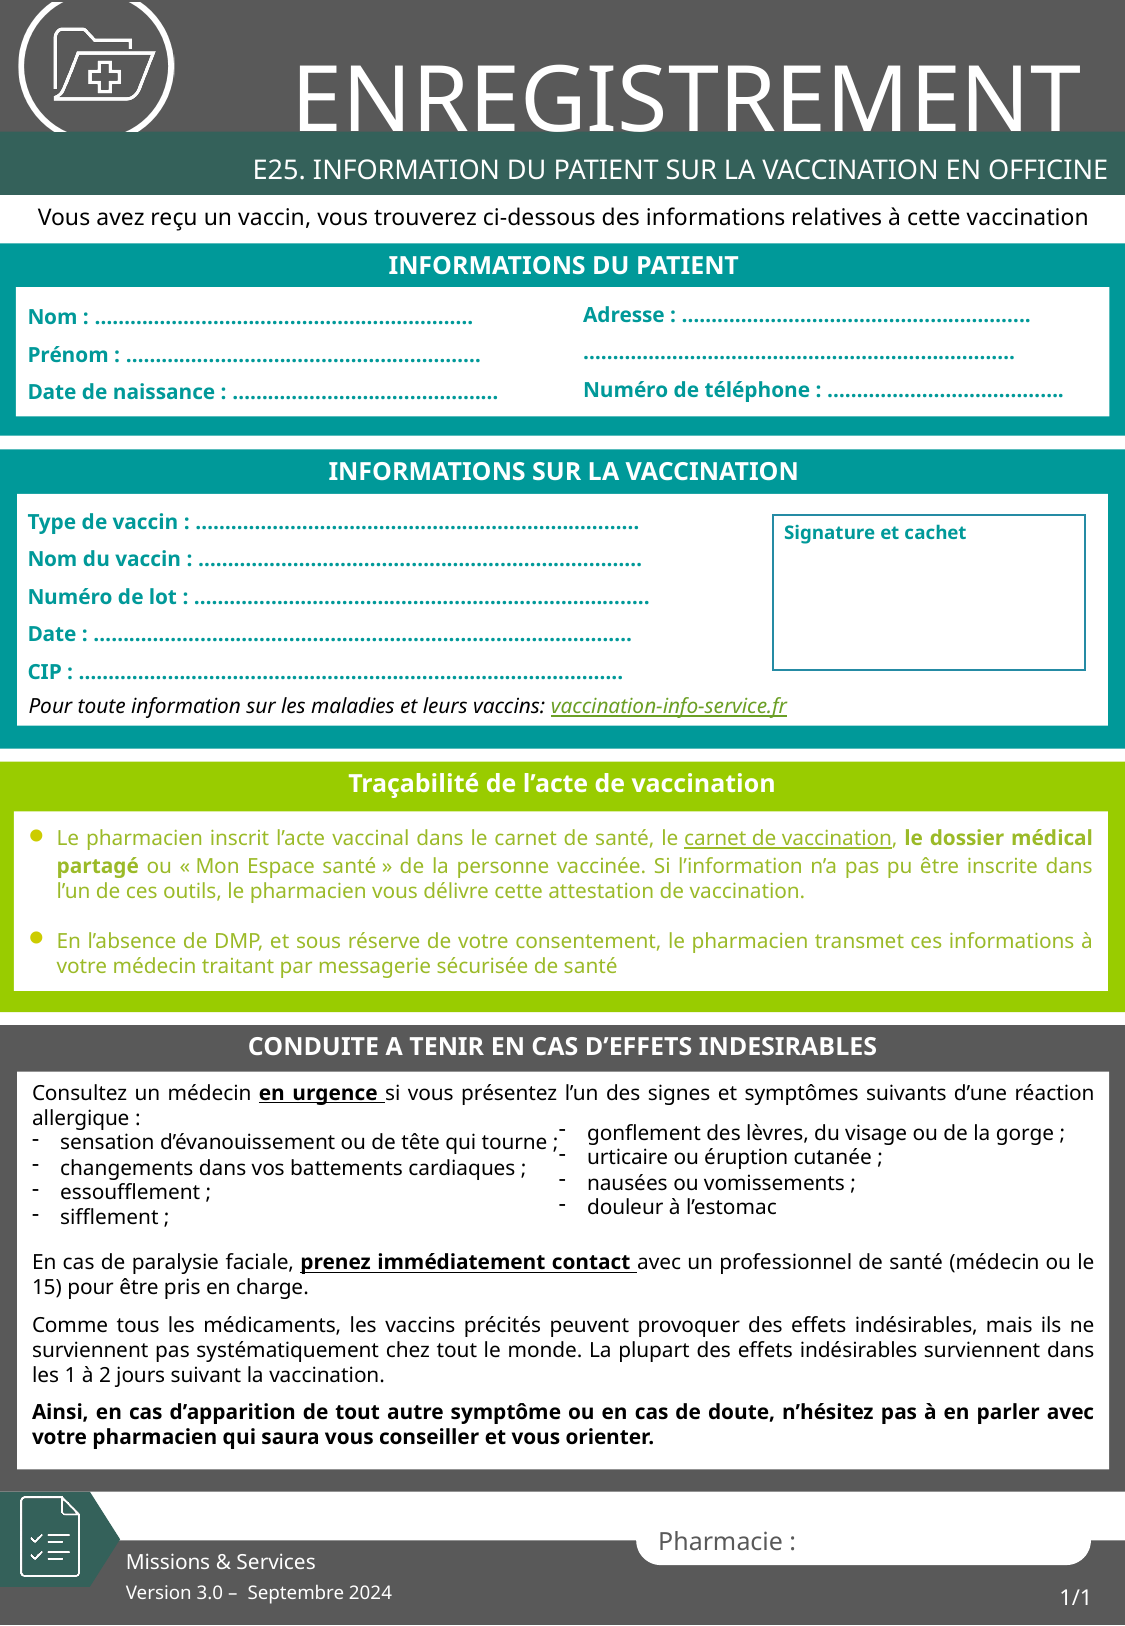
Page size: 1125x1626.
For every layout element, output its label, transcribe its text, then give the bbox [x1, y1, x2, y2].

text_box 1/1 [1030, 1570, 1122, 1623]
text_box INFORMATIONS DU PATIENT [0, 242, 1125, 437]
text_box Nom : ………………………………………………………. Prénom : …………………………………………………… Date de naissance : ……………………………………… [12, 283, 556, 411]
text_box [748, 493, 1109, 727]
text_box Adresse : ………………………………………………….. ………………………………………………………………. Numéro de téléphone : …………………………………. [568, 281, 1108, 409]
text_box Traçabilité de l’acte de vaccination [0, 761, 1125, 1013]
text_box INFORMATIONS SUR LA VACCINATION [0, 448, 1125, 750]
picture [20, 1496, 80, 1577]
text_box Le pharmacien inscrit l’acte vaccinal dans le carnet de santé, le carnet de vaccination, le dossier médical partagé ou « Mon Espace santé » de la personne vaccinée. Si l’information n’a pas pu être inscrite dans l’un de ces outils, le pharmacien vous délivre cette attestation de vaccination. En l’absence de DMP, et sous réserve de votre consentement, le pharmacien transmet ces informations à votre médecin traitant par messagerie sécurisée de santé [13, 810, 1109, 992]
text_box [15, 286, 1110, 417]
text_box Type de vaccin : ………………………………………………………………… Nom du vaccin : ………………………………………………………………… Numéro de lot : ………………………………………………………………….. Date : ………………………………………………………………………………. CIP : ……………………………………………………………………………….. [12, 488, 748, 691]
text_box Consultez un médecin en urgence si vous présentez l’un des signes et symptômes suivants d’une réaction allergique : sensation d’évanouissement ou de tête qui tourne ; changements dans vos battements cardiaques ; essoufflement ; sifflement ; En cas de paralysie faciale, prenez immédiatement contact avec un professionnel de santé (médecin ou le 15) pour être pris en charge. Comme tous les médicaments, les vaccins précités peuvent provoquer des effets indésirables, mais ils ne surviennent pas systématiquement chez tout le monde. La plupart des effets indésirables surviennent dans les 1 à 2 jours suivant la vaccination. Ainsi, en cas d’apparition de tout autre symptôme ou en cas de doute, n’hésitez pas à en parler avec votre pharmacien qui saura vous conseiller et vous orienter. [16, 1071, 1110, 1470]
text_box CONDUITE A TENIR EN CAS D’EFFETS INDESIRABLES [0, 1024, 1125, 1493]
text_box gonflement des lèvres, du visage ou de la gorge ; urticaire ou éruption cutanée ; nausées ou vomissements ; douleur à l’estomac [544, 1111, 1107, 1227]
text_box Vous avez reçu un vaccin, vous trouverez ci-dessous des informations relatives à cette vaccination [0, 195, 1125, 238]
picture [18, 2, 175, 132]
text_box Signature et cachet [772, 514, 1086, 671]
text_box Pour toute information sur les maladies et leurs vaccins: vaccination-info-service.fr [13, 685, 902, 729]
title E25. INFORMATION DU PATIENT SUR LA VACCINATION en officine [32, 148, 1123, 194]
